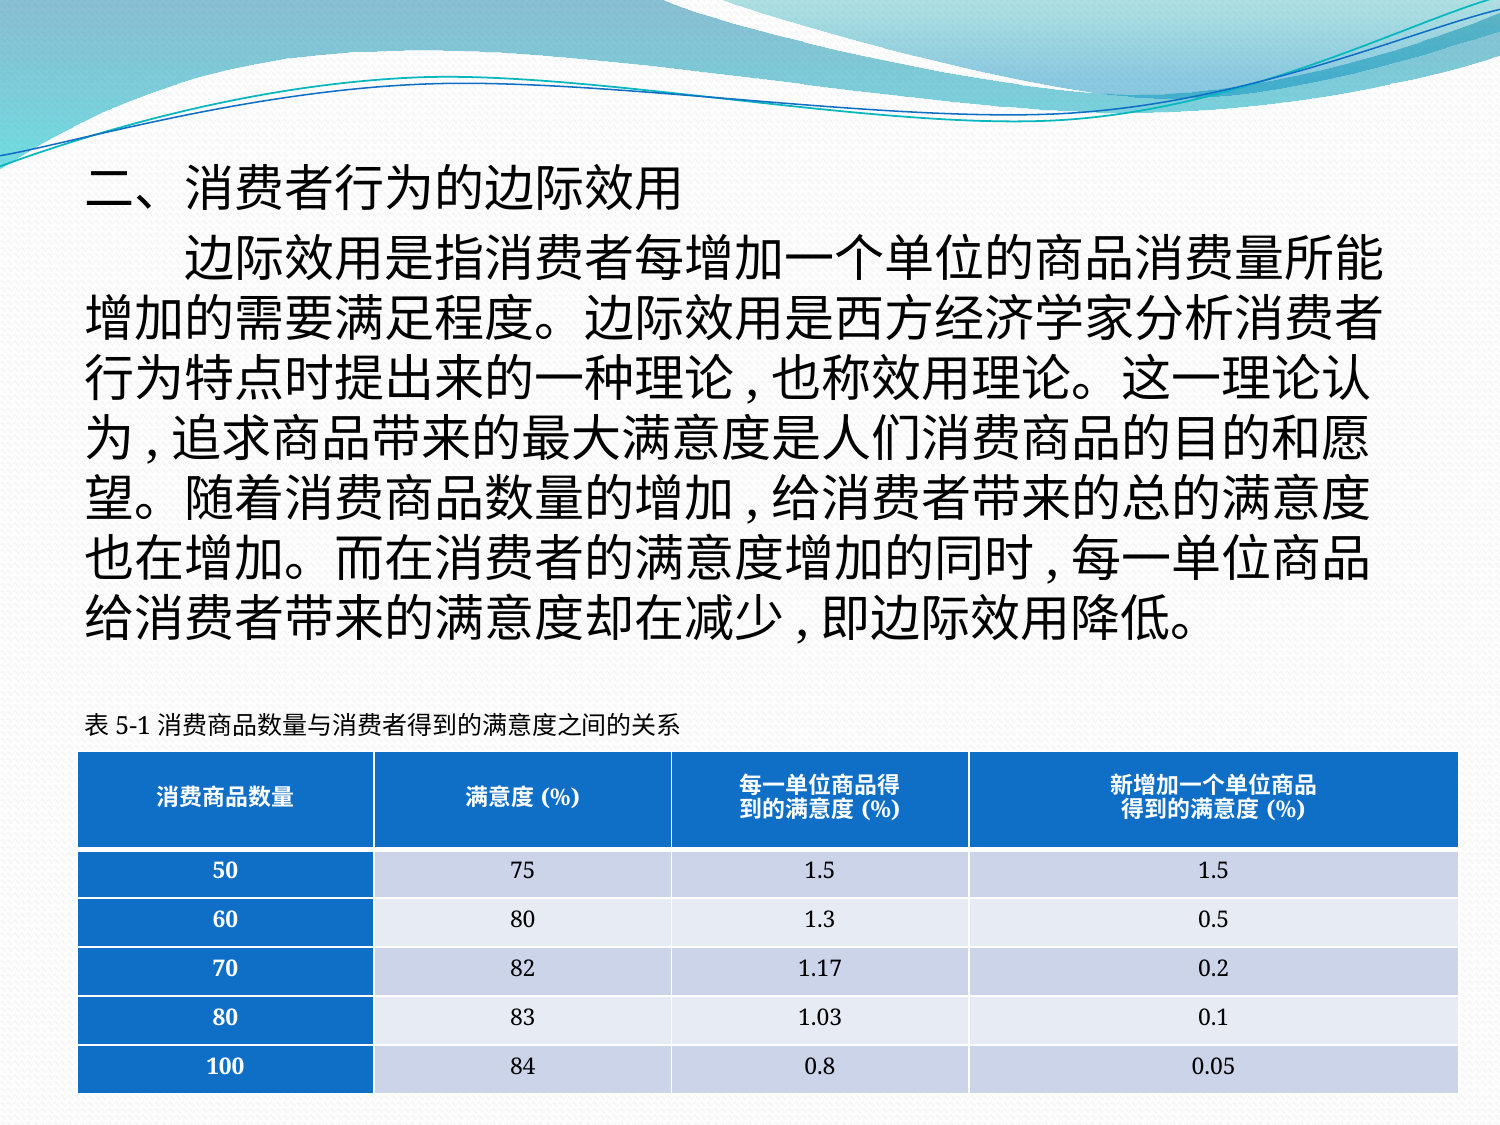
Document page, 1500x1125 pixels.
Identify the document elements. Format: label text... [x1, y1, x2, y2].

table_cell 83 [375, 997, 671, 1044]
table_cell 50 [78, 852, 373, 897]
table_cell 84 [375, 1046, 671, 1093]
text_box 表5-1消费商品数量与消费者得到的满意度之间的关系 [69, 702, 820, 748]
table_cell 0.8 [672, 1046, 968, 1093]
table_cell 1.17 [672, 948, 968, 995]
table_cell 0.1 [970, 997, 1458, 1044]
table_header 新增加一个单位商品 得到的满意度(%) [970, 752, 1458, 847]
table_cell 0.2 [970, 948, 1458, 995]
table_header 每一单位商品得 到的满意度(%) [672, 752, 968, 847]
table_cell 0.5 [970, 899, 1458, 946]
table_cell 80 [78, 997, 373, 1044]
table_cell 1.3 [672, 899, 968, 946]
table_header 满意度(%) [375, 752, 671, 847]
table_cell 0.05 [970, 1046, 1458, 1093]
table_cell 1.03 [672, 997, 968, 1044]
table_cell 70 [78, 948, 373, 995]
table_cell 80 [375, 899, 671, 946]
table_cell 100 [78, 1046, 373, 1093]
table_header 消费商品数量 [78, 752, 373, 847]
table_cell 82 [375, 948, 671, 995]
table_cell 1.5 [970, 852, 1458, 897]
table_cell 1.5 [672, 852, 968, 897]
list 二、消费者行为的边际效用 边际效用是指消费者每增加一个单位的商品消费量所能增加的需要满足程度。边际效用是西方经济学家分析消费者行为特点时提出来的一种理论,也称效用理论。这一理论认为,追求商品带来的最大满意度是人们消费商品的目的和愿望。随着消费商品数量的增加,给消费者带来的总的满意度也在增加。而在消费者的满意度增加的同时,每一单位商品给消费者带来的满意度却在减少,即边际效用降低。 [69, 149, 1420, 869]
table_cell 75 [375, 852, 671, 897]
table_cell 60 [78, 899, 373, 946]
